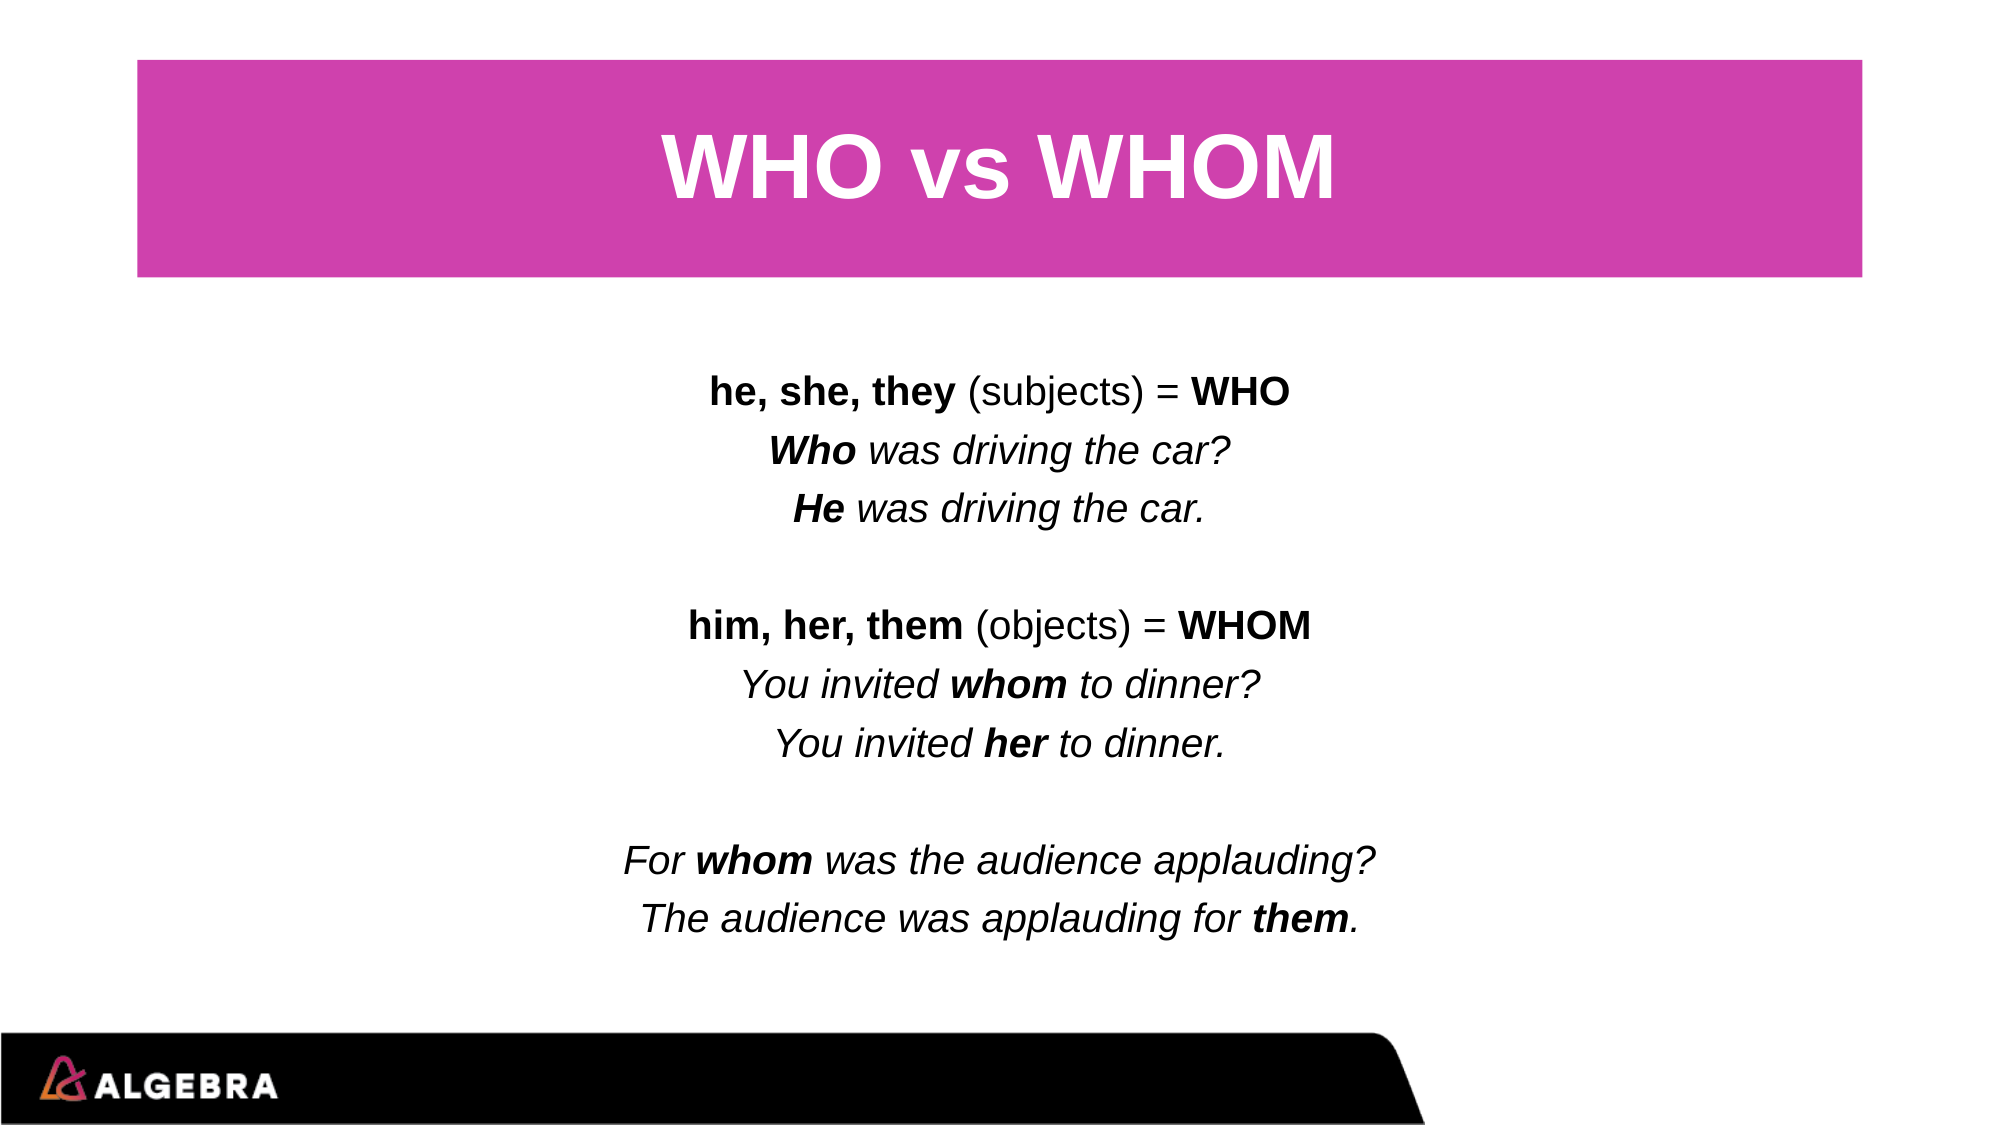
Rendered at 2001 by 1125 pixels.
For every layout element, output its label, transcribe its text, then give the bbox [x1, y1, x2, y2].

list he, she, they (subjects) = WHO Who was driving the car? He was driving the car. him, her, them (objects) = WHOM You invited whom to dinner? You invited her to dinner. For whom was the audience applauding? The audience was applauding for them. [137, 299, 1863, 1014]
picture [0, 1032, 1425, 1125]
title WHO vs WHOM [137, 59, 1863, 278]
